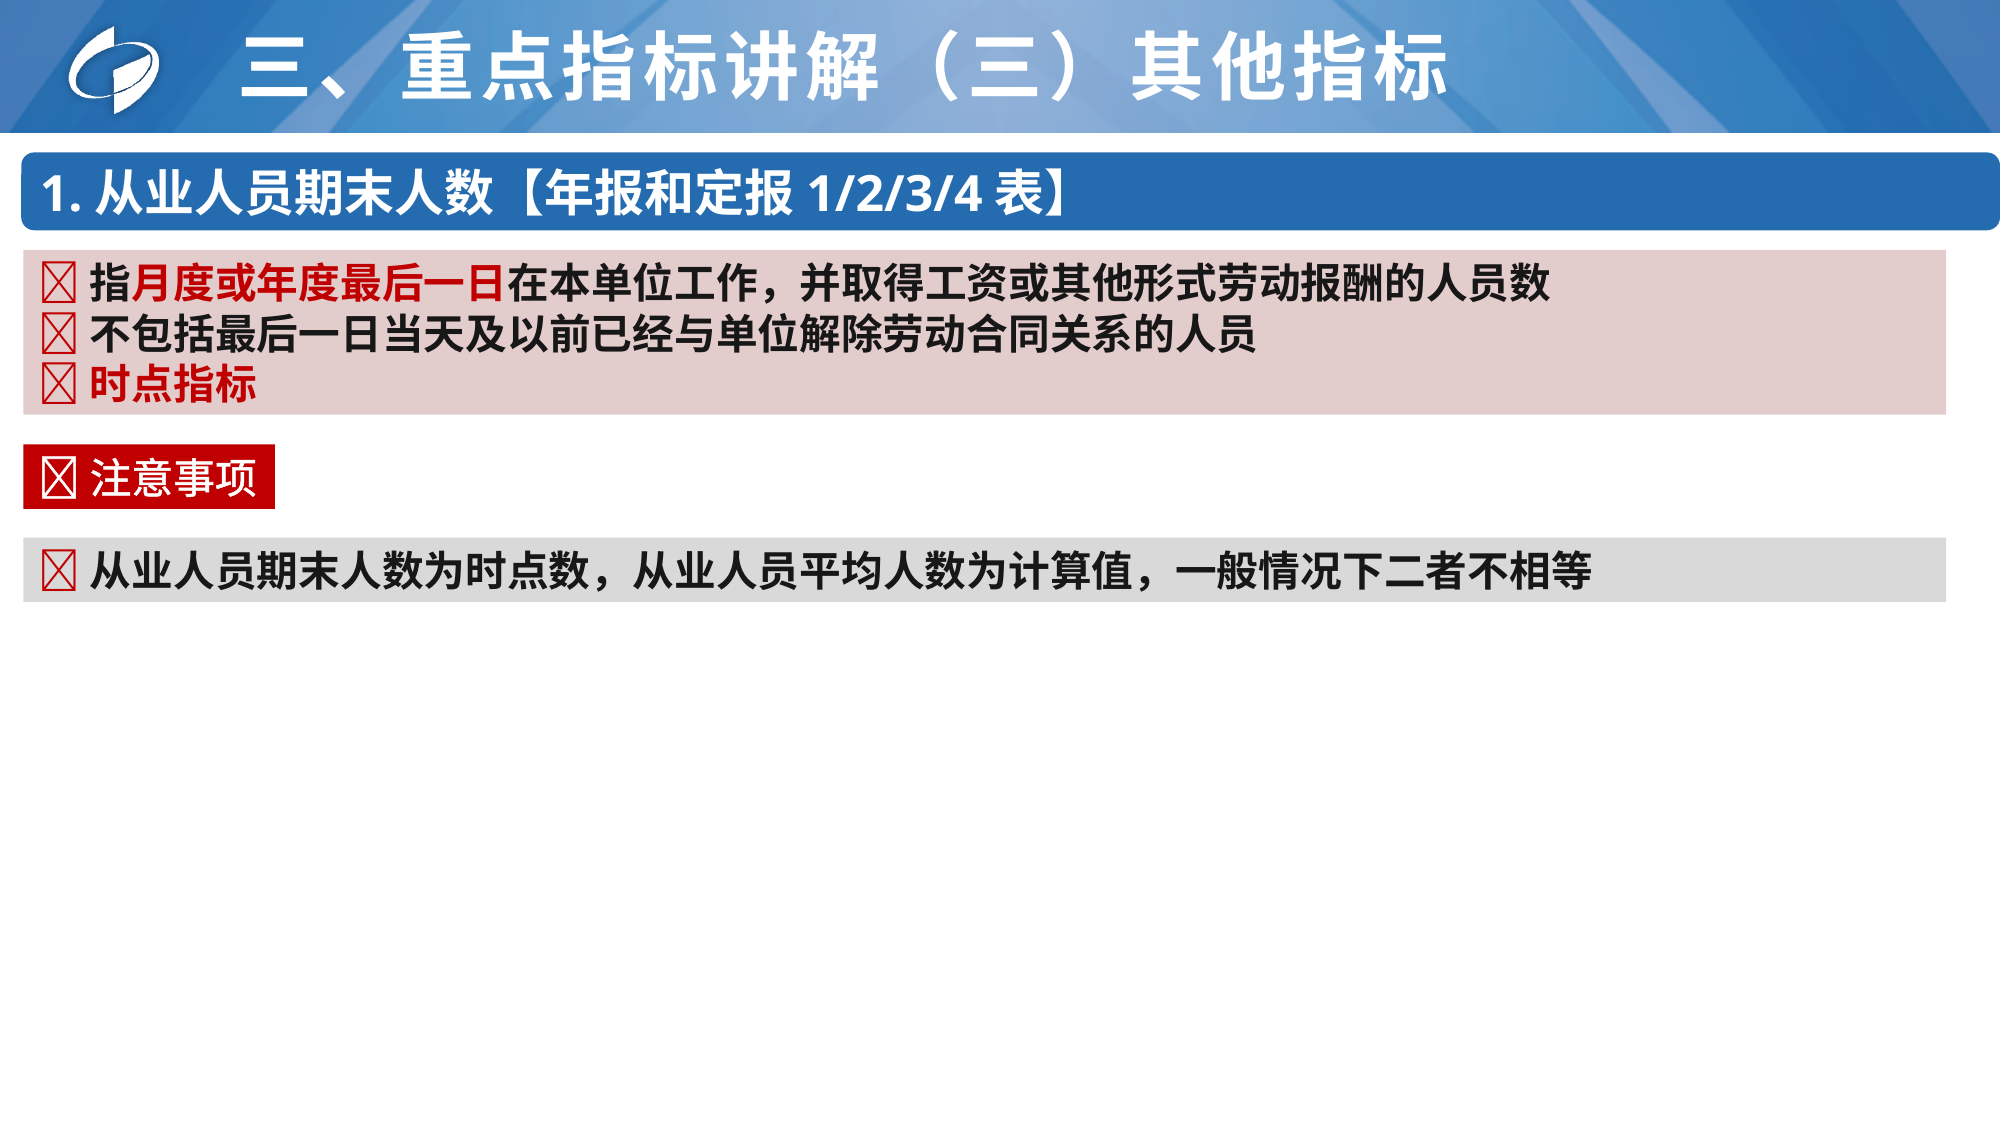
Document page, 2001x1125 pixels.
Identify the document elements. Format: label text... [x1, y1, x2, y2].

picture [0, 0, 2000, 133]
text_box 指月度或年度最后一日在本单位工作，并取得工资或其他形式劳动报酬的人员数 不包括最后一日当天及以前已经与单位解除劳动合同关系的人员 时点指标 [23, 249, 1947, 415]
text_box 注意事项 [23, 444, 275, 509]
text_box 从业人员期末人数为时点数，从业人员平均人数为计算值，一般情况下二者不相等 [23, 537, 1947, 603]
title 三、重点指标讲解（三）其他指标 [222, 21, 1951, 119]
text_box 1.从业人员期末人数【年报和定报1/2/3/4表】 [20, 151, 2000, 232]
